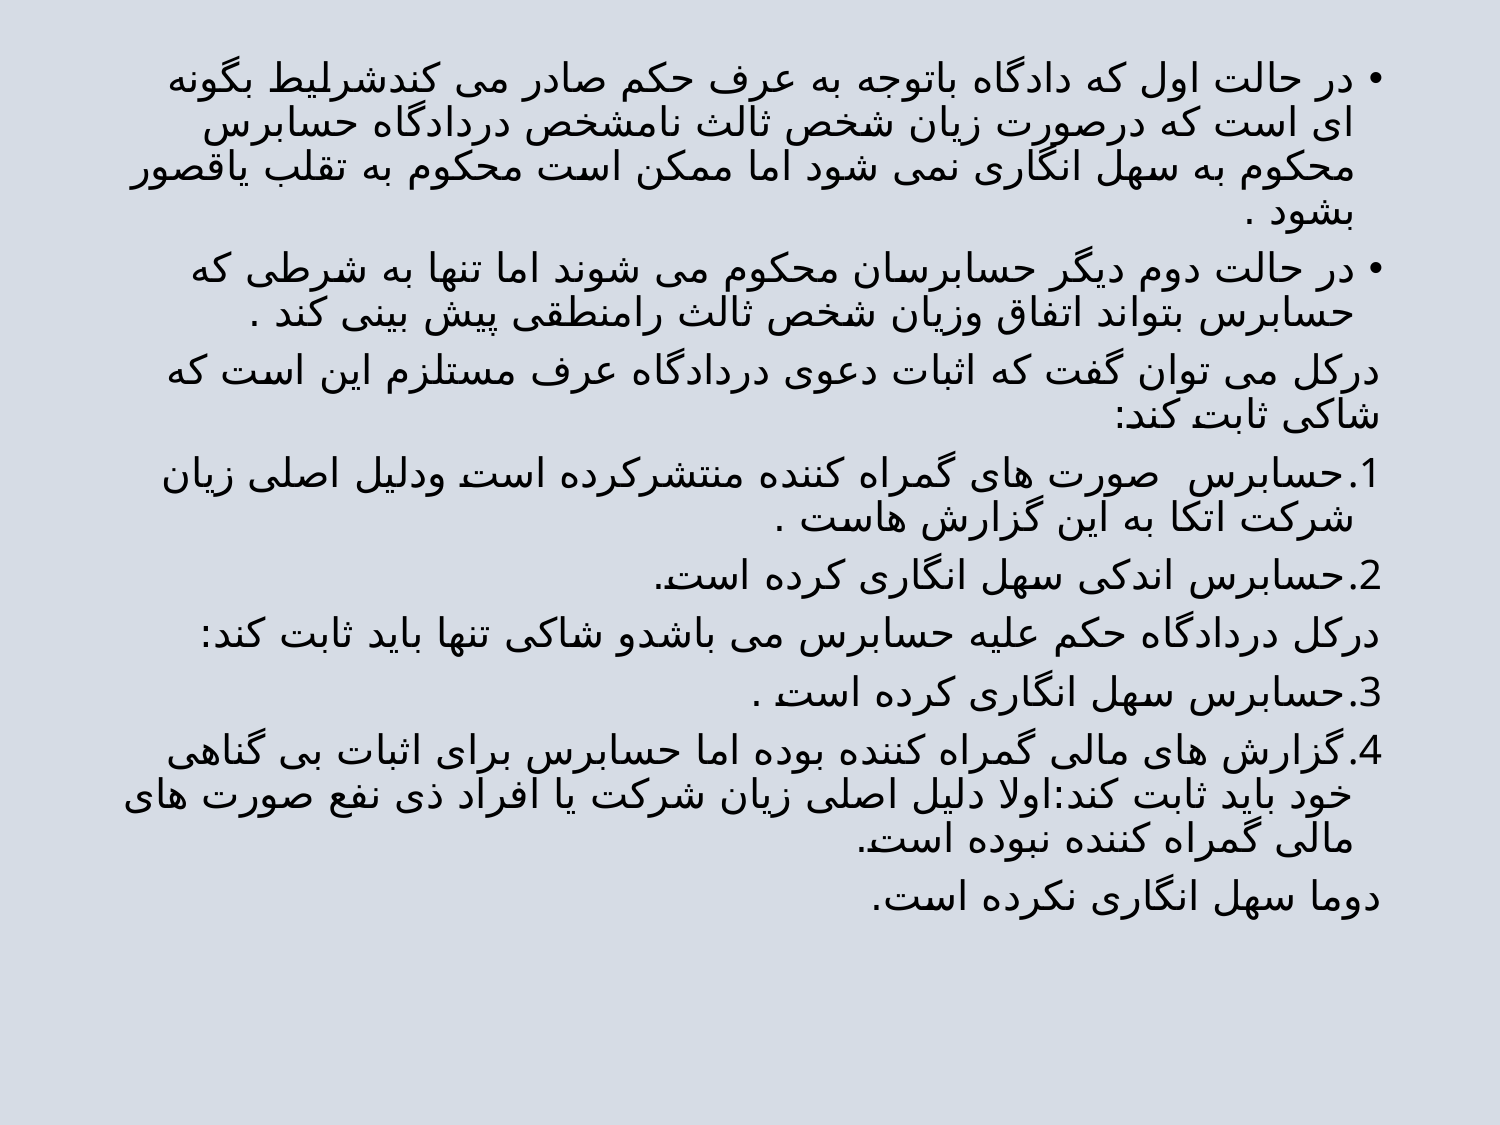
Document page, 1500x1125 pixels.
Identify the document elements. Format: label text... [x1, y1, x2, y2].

list در حالت اول که دادگاه باتوجه به عرف حکم صادر می کندشرلیط بگونه ای است که درصورت زیان شخص ثالث نامشخص دردادگاه حسابرس محکوم به سهل انگاری نمی شود اما ممکن است محکوم به تقلب یاقصور بشود . در حالت دوم دیگر حسابرسان محکوم می شوند اما تنها به شرطی که حسابرس بتواند اتفاق وزیان شخص ثالث رامنطقی پیش بینی کند . درکل می توان گفت که اثبات دعوی دردادگاه عرف مستلزم این است که شاکی ثابت کند: حسابرس صورت های گمراه کننده منتشرکرده است ودلیل اصلی زیان شرکت اتکا به این گزارش هاست . حسابرس اندکی سهل انگاری کرده است. درکل دردادگاه حکم علیه حسابرس می باشدو شاکی تنها باید ثابت کند: حسابرس سهل انگاری کرده است . گزارش های مالی گمراه کننده بوده اما حسابرس برای اثبات بی گناهی خود باید ثابت کند:اولا دلیل اصلی زیان شرکت یا افراد ذی نفع صورت های مالی گمراه کننده نبوده است. دوما سهل انگاری نکرده است. [103, 50, 1397, 1005]
